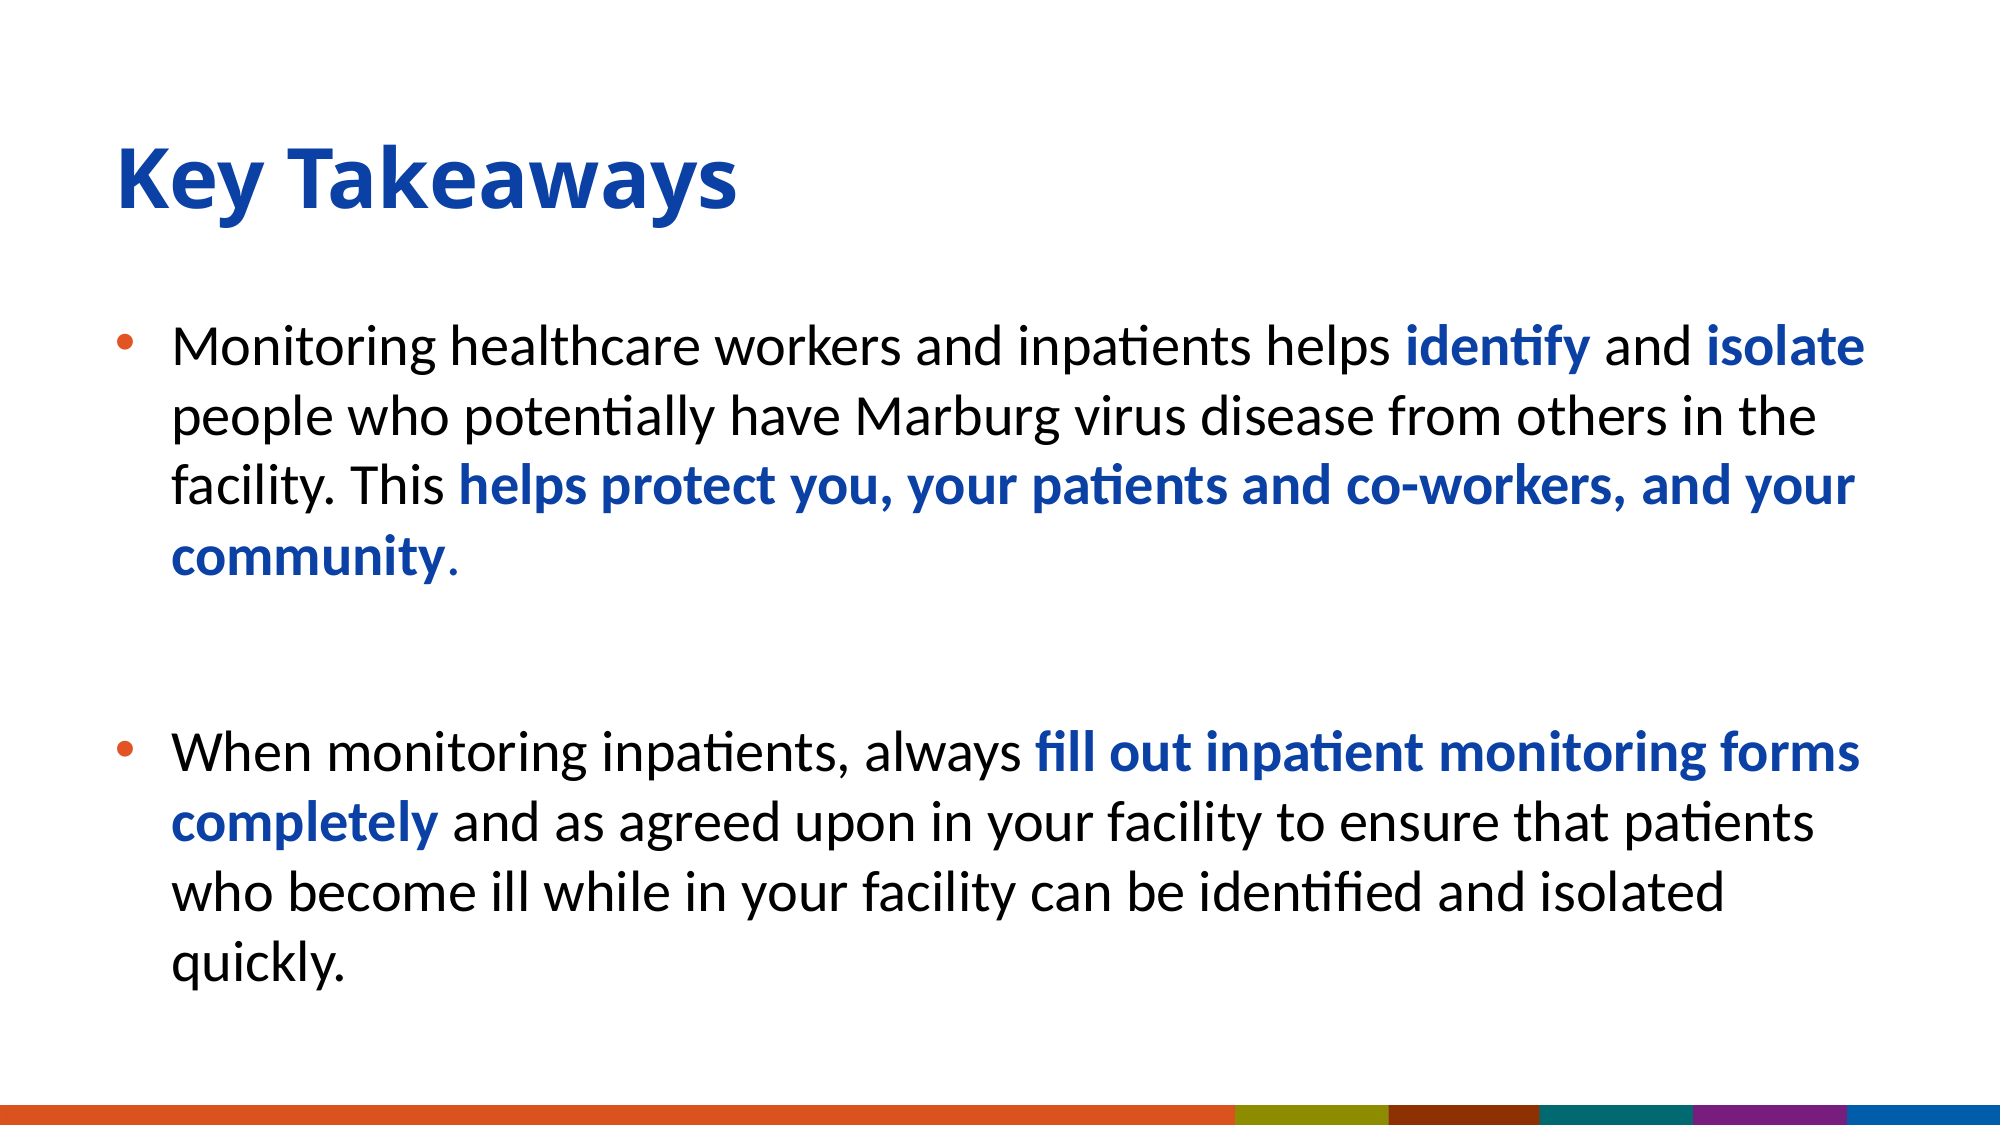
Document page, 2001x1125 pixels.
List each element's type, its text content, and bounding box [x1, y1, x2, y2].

list Monitoring healthcare workers and inpatients helps identify and isolate people who potentially have Marburg virus disease from others in the facility. This helps protect you, your patients and co-workers, and your community. When monitoring inpatients, always fill out inpatient monitoring forms completely and as agreed upon in your facility to ensure that patients who become ill while in your facility can be identified and isolated quickly. [99, 299, 1900, 1001]
title Key Takeaways [99, 45, 1900, 233]
picture [0, 1105, 2000, 1125]
